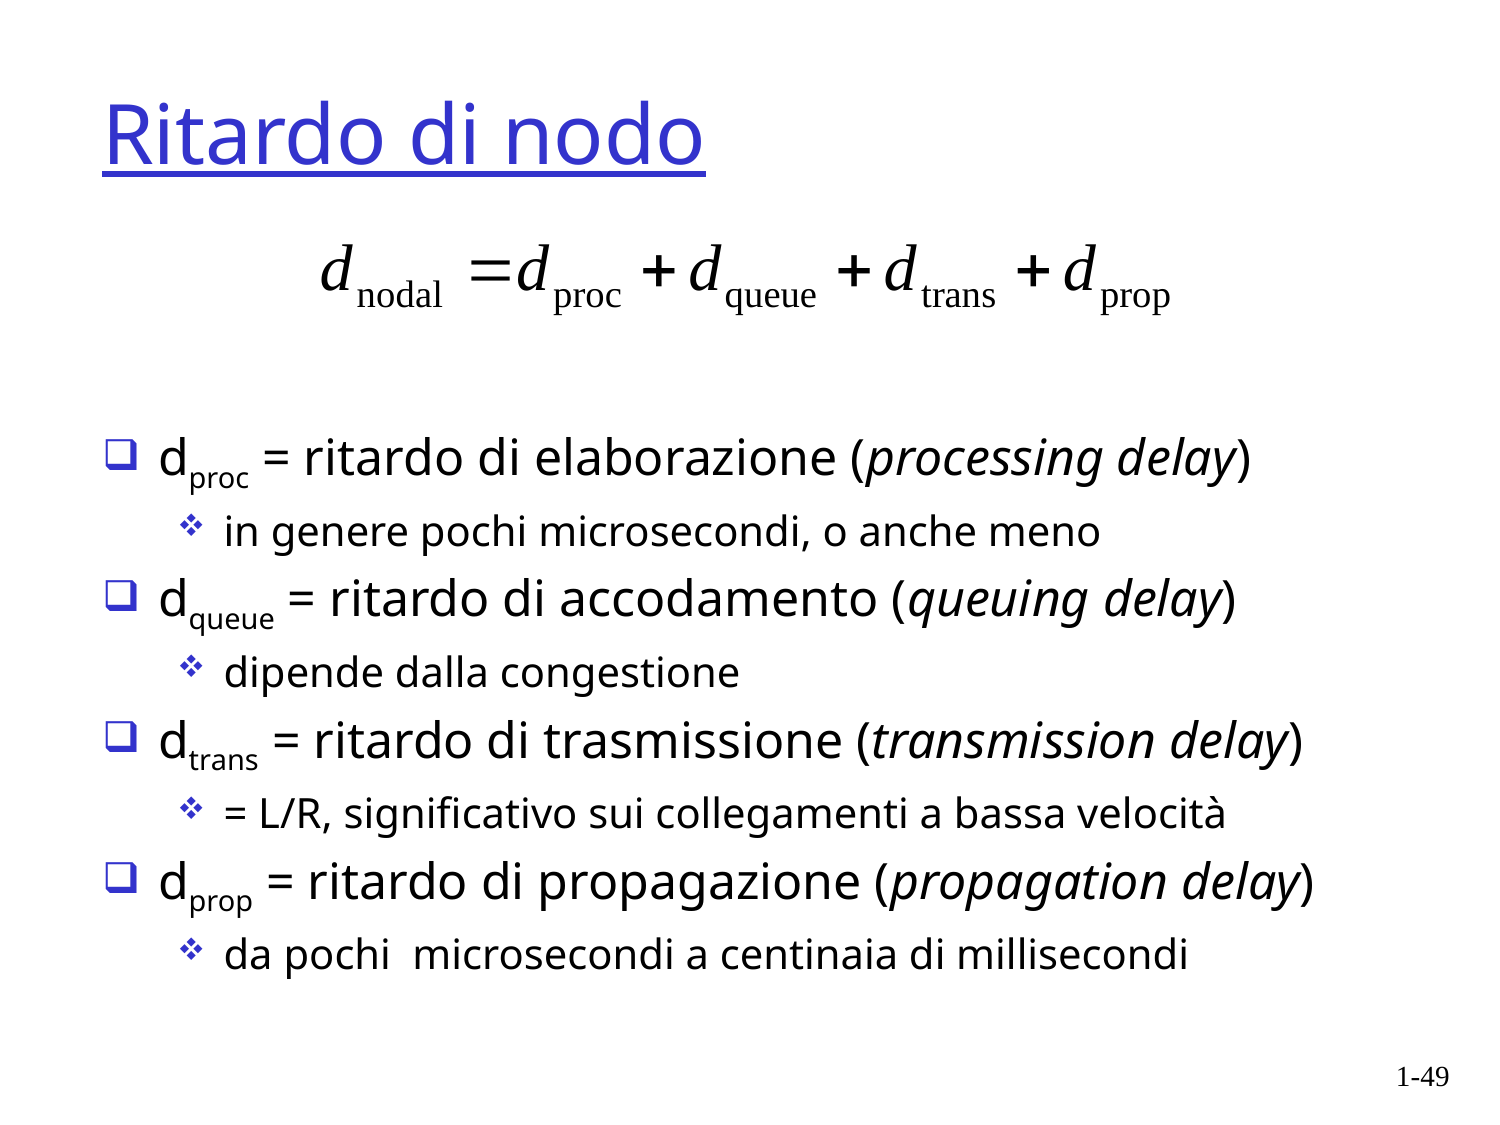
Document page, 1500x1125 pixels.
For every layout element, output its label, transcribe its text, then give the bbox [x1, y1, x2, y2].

list dproc = ritardo di elaborazione (processing delay)‏ in genere pochi microsecondi, o anche meno dqueue = ritardo di accodamento (queuing delay)‏ dipende dalla congestione dtrans = ritardo di trasmissione (transmission delay)‏ = L/R, significativo sui collegamenti a bassa velocità dprop = ritardo di propagazione (propagation delay)‏ da pochi microsecondi a centinaia di millisecondi [87, 417, 1363, 1026]
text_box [309, 224, 1182, 330]
title Ritardo di nodo [87, 37, 1363, 226]
slide_number 1-49 [1362, 1049, 1465, 1125]
